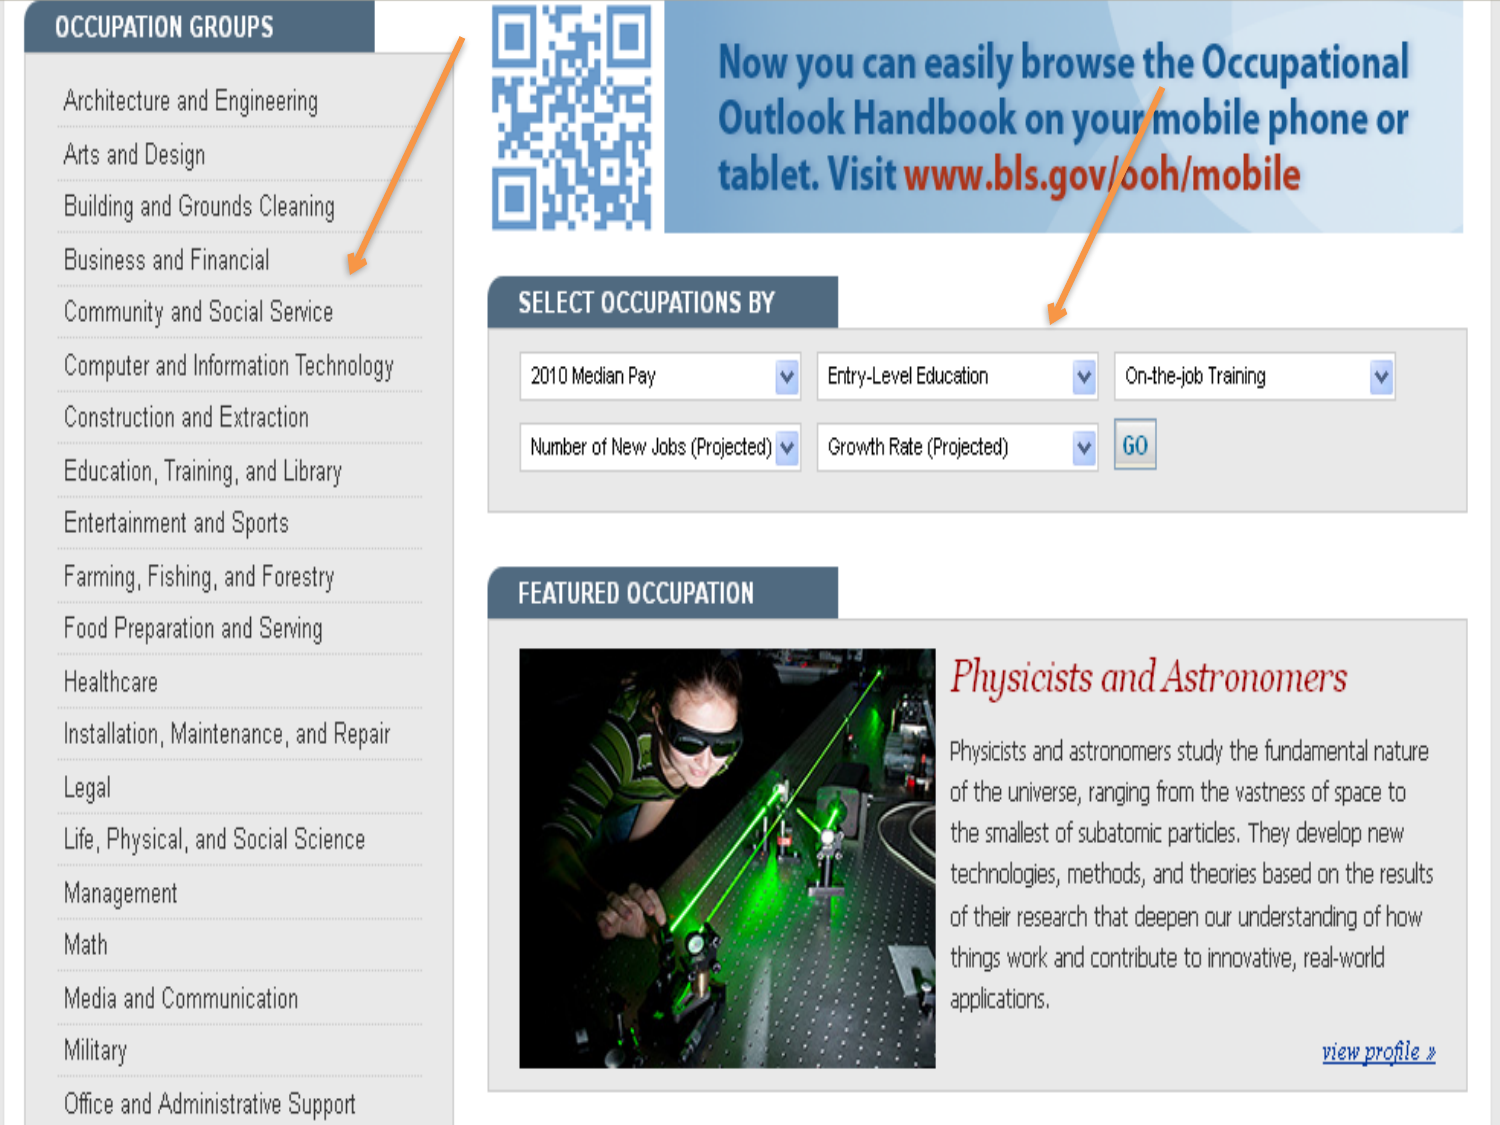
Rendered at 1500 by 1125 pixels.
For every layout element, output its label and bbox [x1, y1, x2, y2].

text_box [349, 37, 463, 276]
text_box [1049, 87, 1163, 326]
list [0, 0, 1500, 1125]
